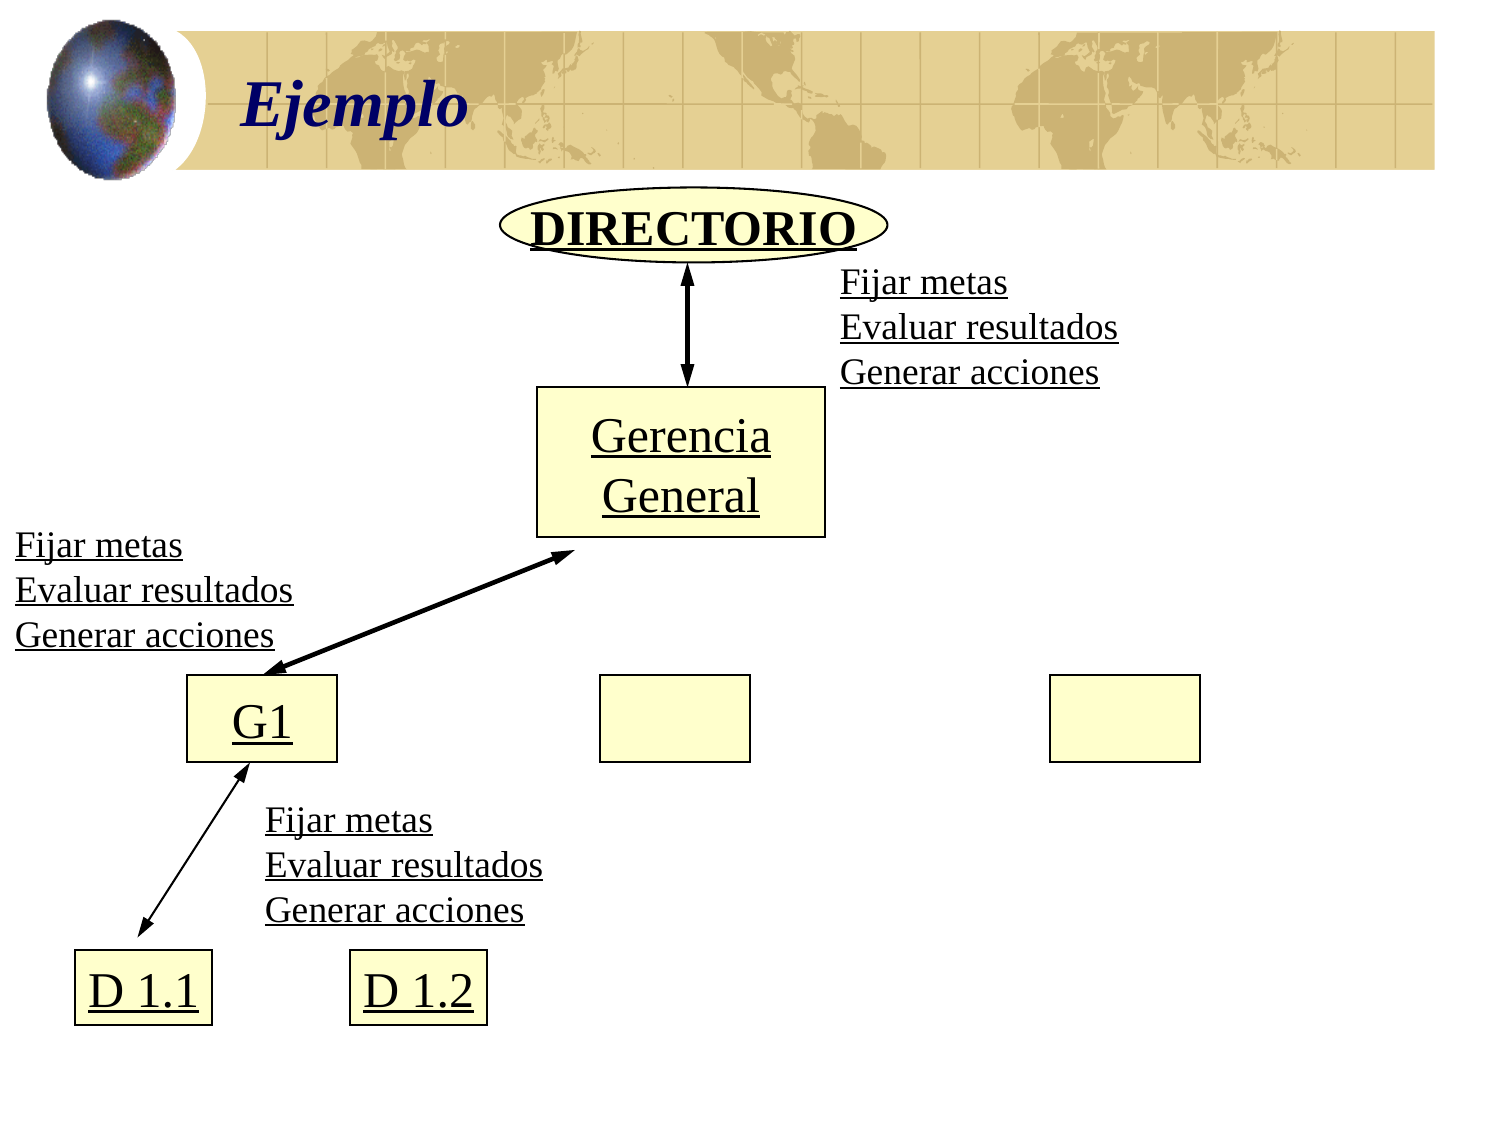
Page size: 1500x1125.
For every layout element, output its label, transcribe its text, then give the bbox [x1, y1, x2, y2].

text_box D 1.1 [74, 949, 213, 1025]
text_box [262, 663, 293, 676]
text_box Fijar metas Evaluar resultados Generar acciones [249, 787, 559, 938]
text_box Fijar metas Evaluar resultados Generar acciones [0, 512, 309, 663]
text_box [137, 762, 250, 938]
text_box Fijar metas Evaluar resultados Generar acciones [825, 249, 1134, 400]
text_box [681, 262, 694, 388]
text_box DIRECTORIO [499, 187, 888, 263]
text_box D 1.2 [349, 949, 488, 1025]
text_box [599, 674, 750, 763]
text_box [1049, 674, 1200, 763]
text_box G1 [187, 674, 338, 763]
picture [42, 14, 190, 185]
text_box Gerencia General [537, 387, 825, 538]
text_box [309, 549, 575, 657]
title Ejemplo [224, 0, 1500, 201]
